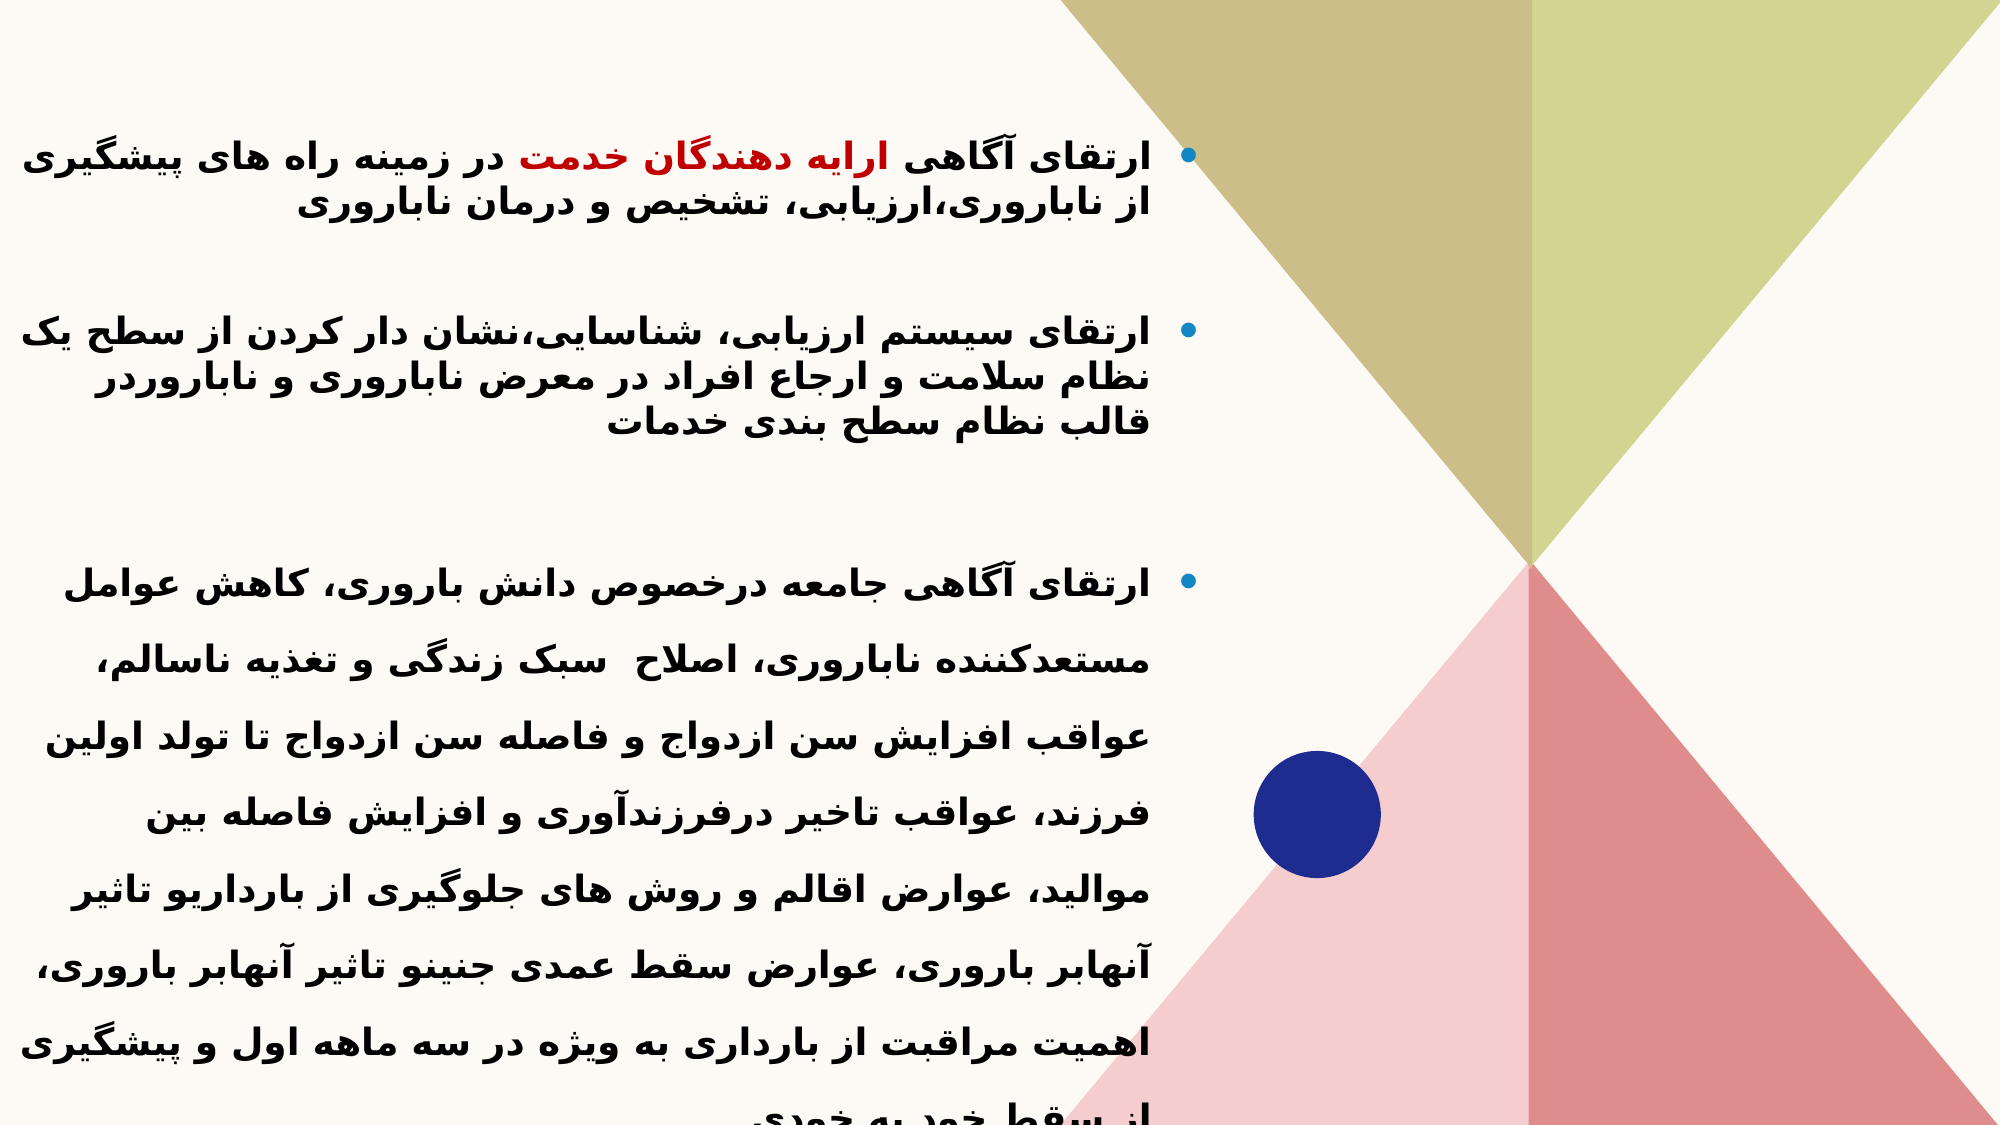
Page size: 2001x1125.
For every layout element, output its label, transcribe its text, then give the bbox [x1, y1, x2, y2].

list ارتقای آگاهی ارایه دهندگان خدمت در زمینه راه های پیشگیری از ناباروری،ارزیابی، تشخیص و درمان ناباروری ارتقای سیستم ارزیابی، شناسایی،نشان دار کردن از سطح یک نظام سلامت و ارجاع افراد در معرض ناباروری و ناباروردر قالب نظام سطح بندی خدمات ارتقای آگاهی جامعه درخصوص دانش باروری، کاهش عوامل مستعدکننده ناباروری، اصلاح سبک زندگی و تغذیه ناسالم، عواقب افزایش سن ازدواج و فاصله سن ازدواج تا تولد اولین فرزند، عواقب تاخیر درفرزندآوری و افزایش فاصله بین موالید، عوارض اقالم و روش های جلوگیری از بارداریو تاثیر آنهابر باروری، عوارض سقط عمدی جنینو تاثیر آنهابر باروری، اهمیت مراقبت از بارداری به ویژه در سه ماهه اول و پیشگیری از سقط خود به خودی [0, 124, 1214, 967]
